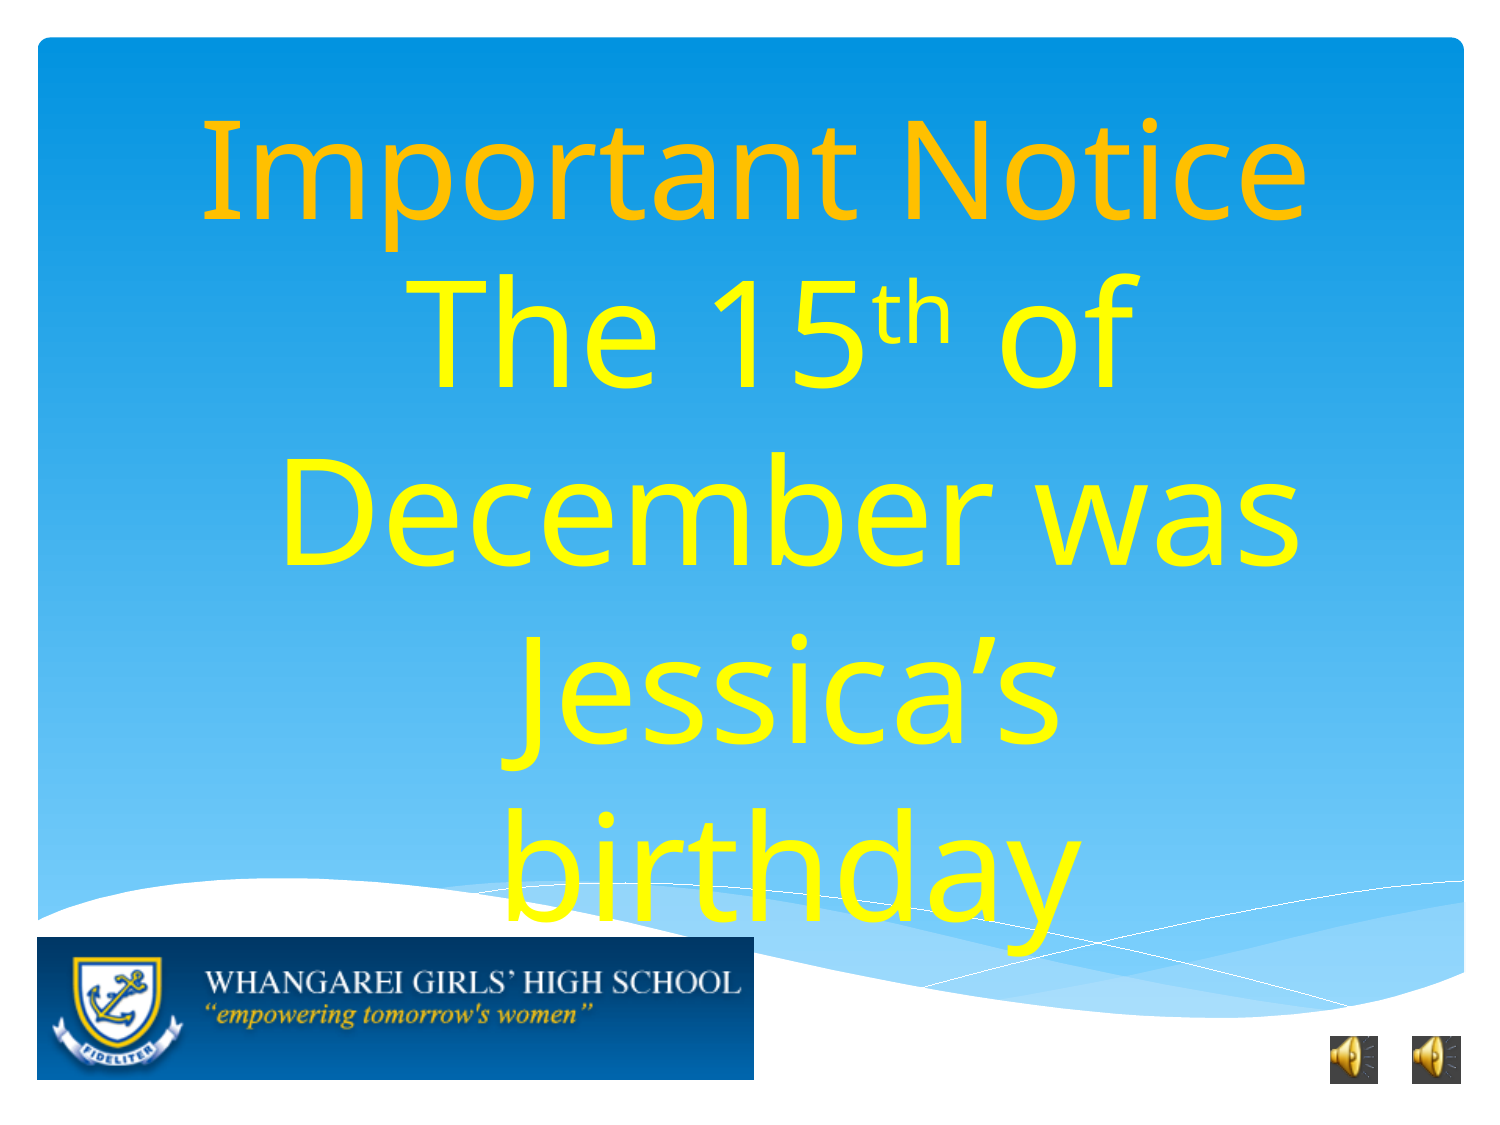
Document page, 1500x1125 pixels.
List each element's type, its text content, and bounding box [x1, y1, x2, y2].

text_box Important Notice [149, 37, 1362, 255]
picture [1411, 1034, 1462, 1086]
picture [37, 937, 754, 1080]
picture [1328, 1034, 1380, 1086]
text_box The 15th of December was Jessica’s birthday [149, 231, 1391, 963]
